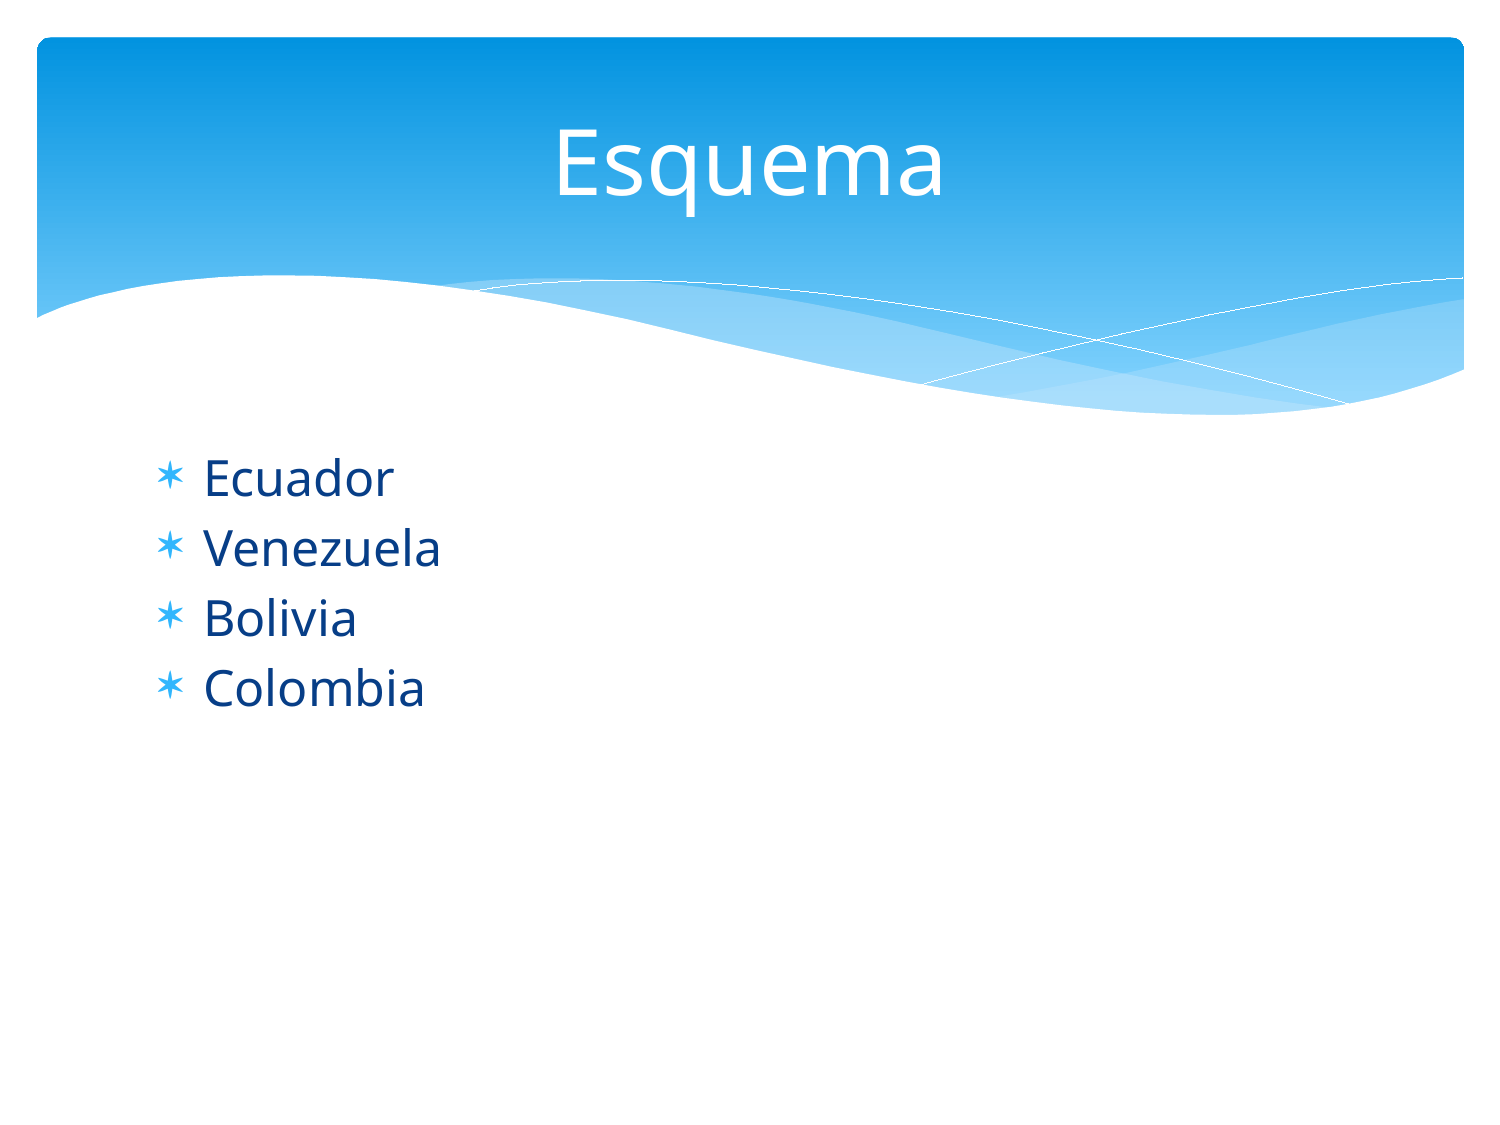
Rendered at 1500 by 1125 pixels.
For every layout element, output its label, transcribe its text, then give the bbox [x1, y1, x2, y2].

title Esquema [75, 55, 1425, 261]
list Ecuador Venezuela Bolivia Colombia [143, 438, 1359, 1005]
